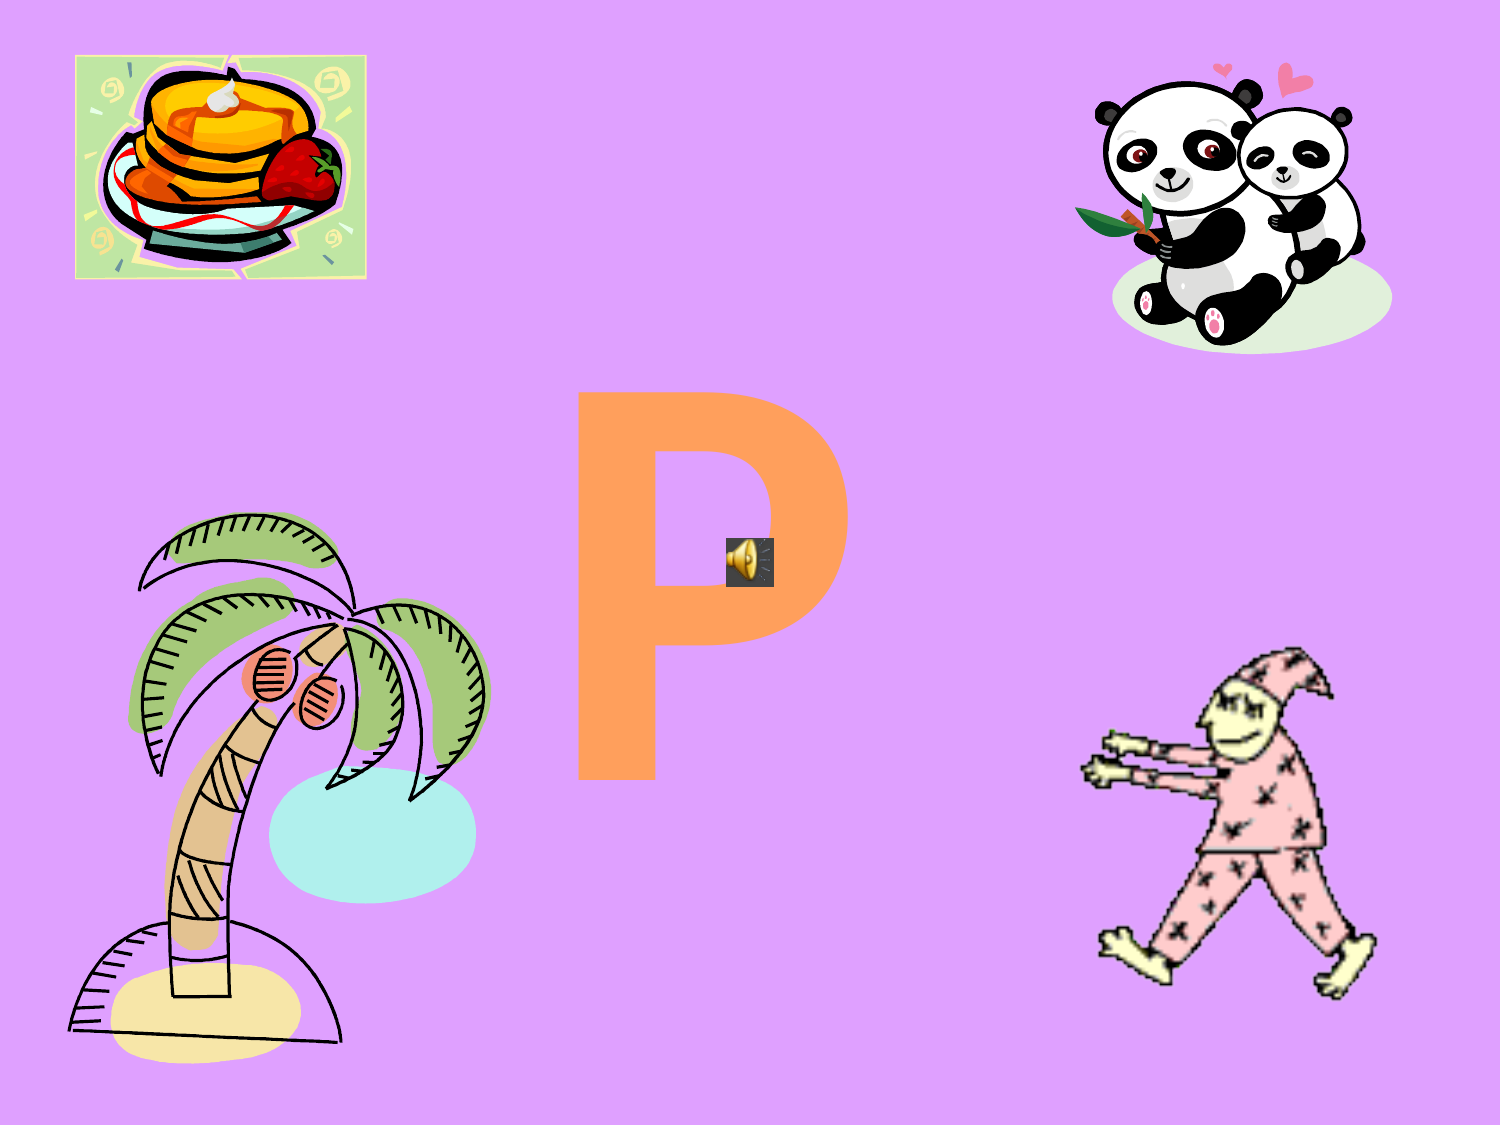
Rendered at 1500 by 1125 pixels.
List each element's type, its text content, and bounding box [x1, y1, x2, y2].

picture [1074, 637, 1387, 1028]
picture [724, 537, 776, 588]
picture [1074, 62, 1393, 355]
picture [74, 49, 372, 285]
picture [62, 512, 497, 1069]
text_box P [530, 174, 879, 908]
